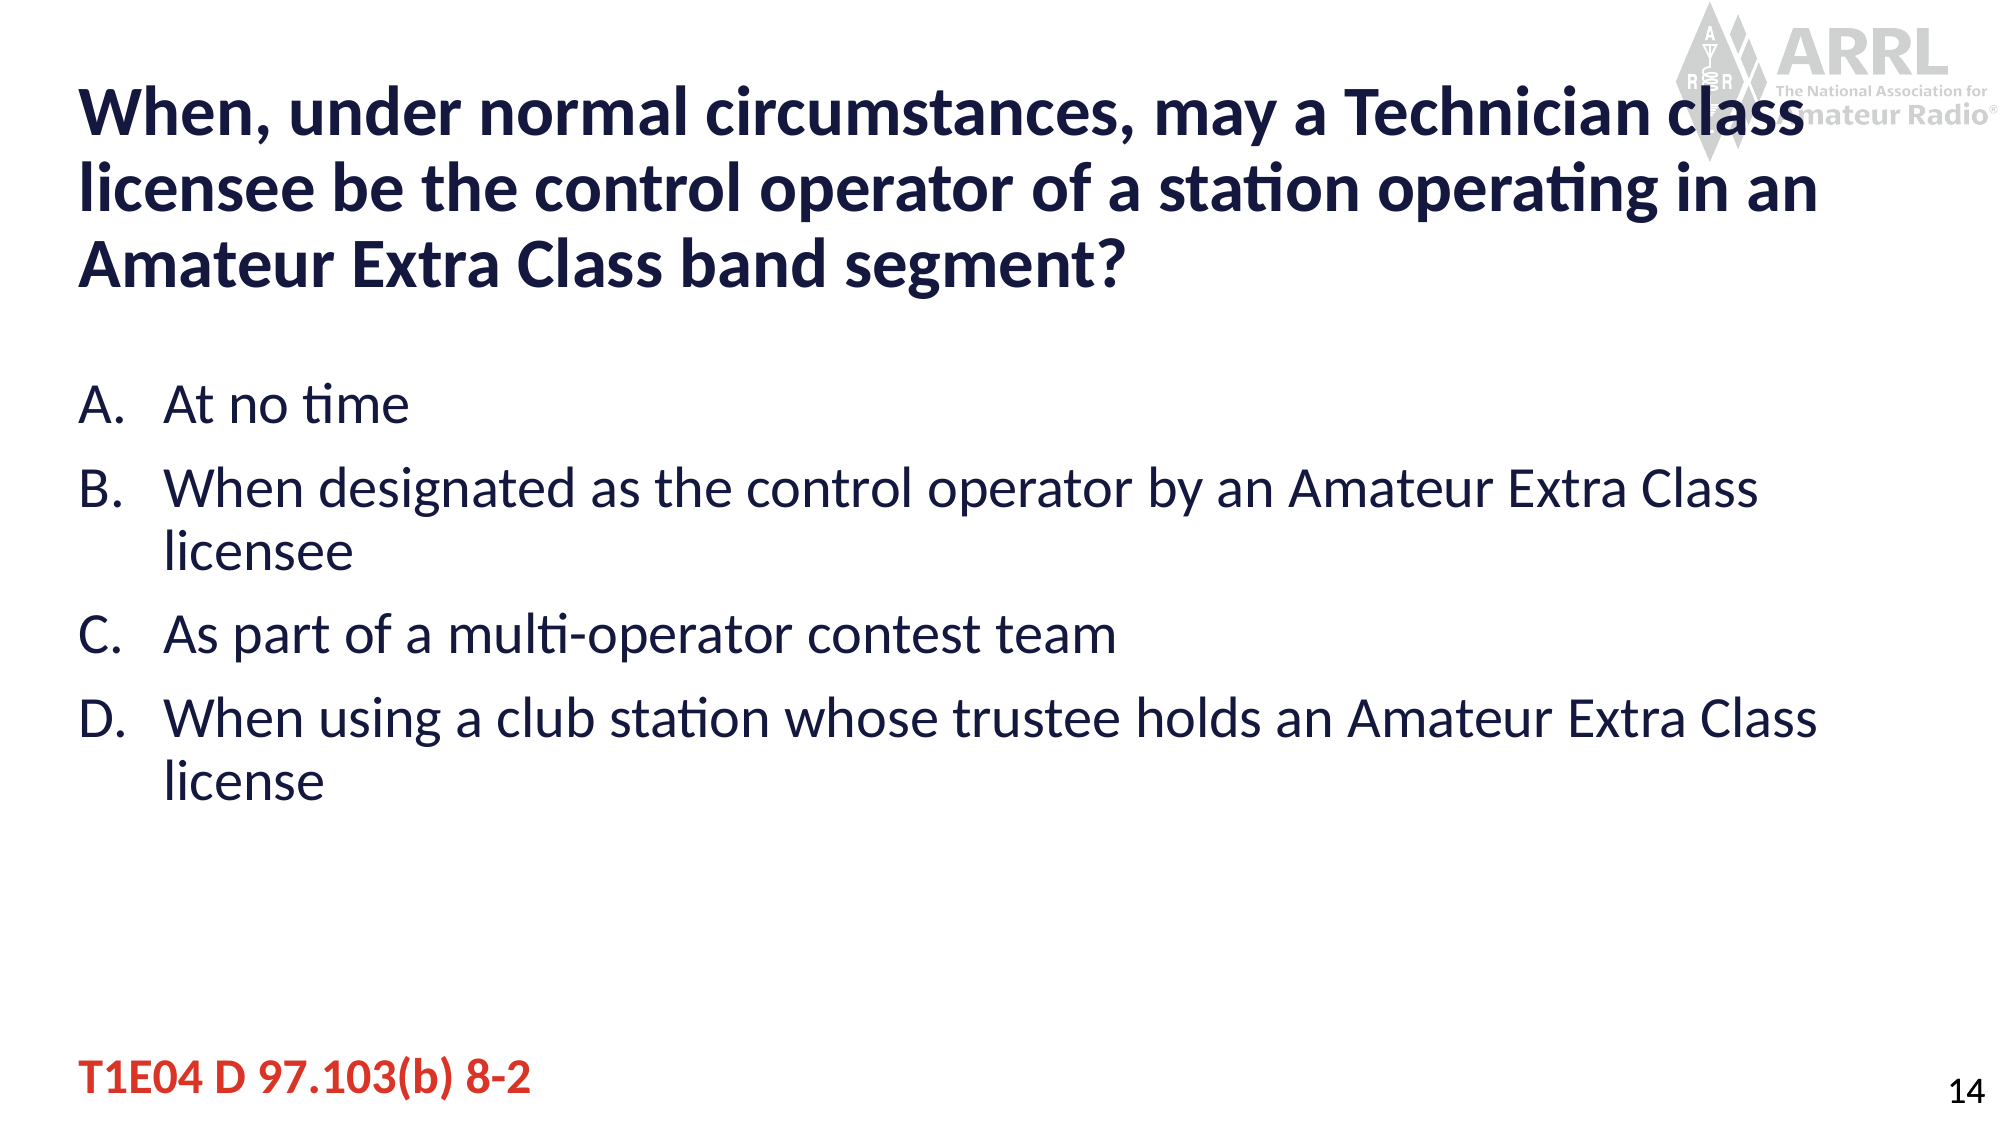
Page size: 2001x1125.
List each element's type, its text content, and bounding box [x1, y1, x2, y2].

title When, under normal circumstances, may a Technician class licensee be the control operator of a station operating in an Amateur Extra Class band segment? [63, 59, 1863, 318]
text_box T1E04 D 97.103(b) 8-2 [63, 1036, 921, 1112]
list At no time When designated as the control operator by an Amateur Extra Class licensee As part of a multi-operator contest team When using a club station whose trustee holds an Amateur Extra Class license [63, 365, 1863, 989]
picture [1674, 0, 2000, 164]
